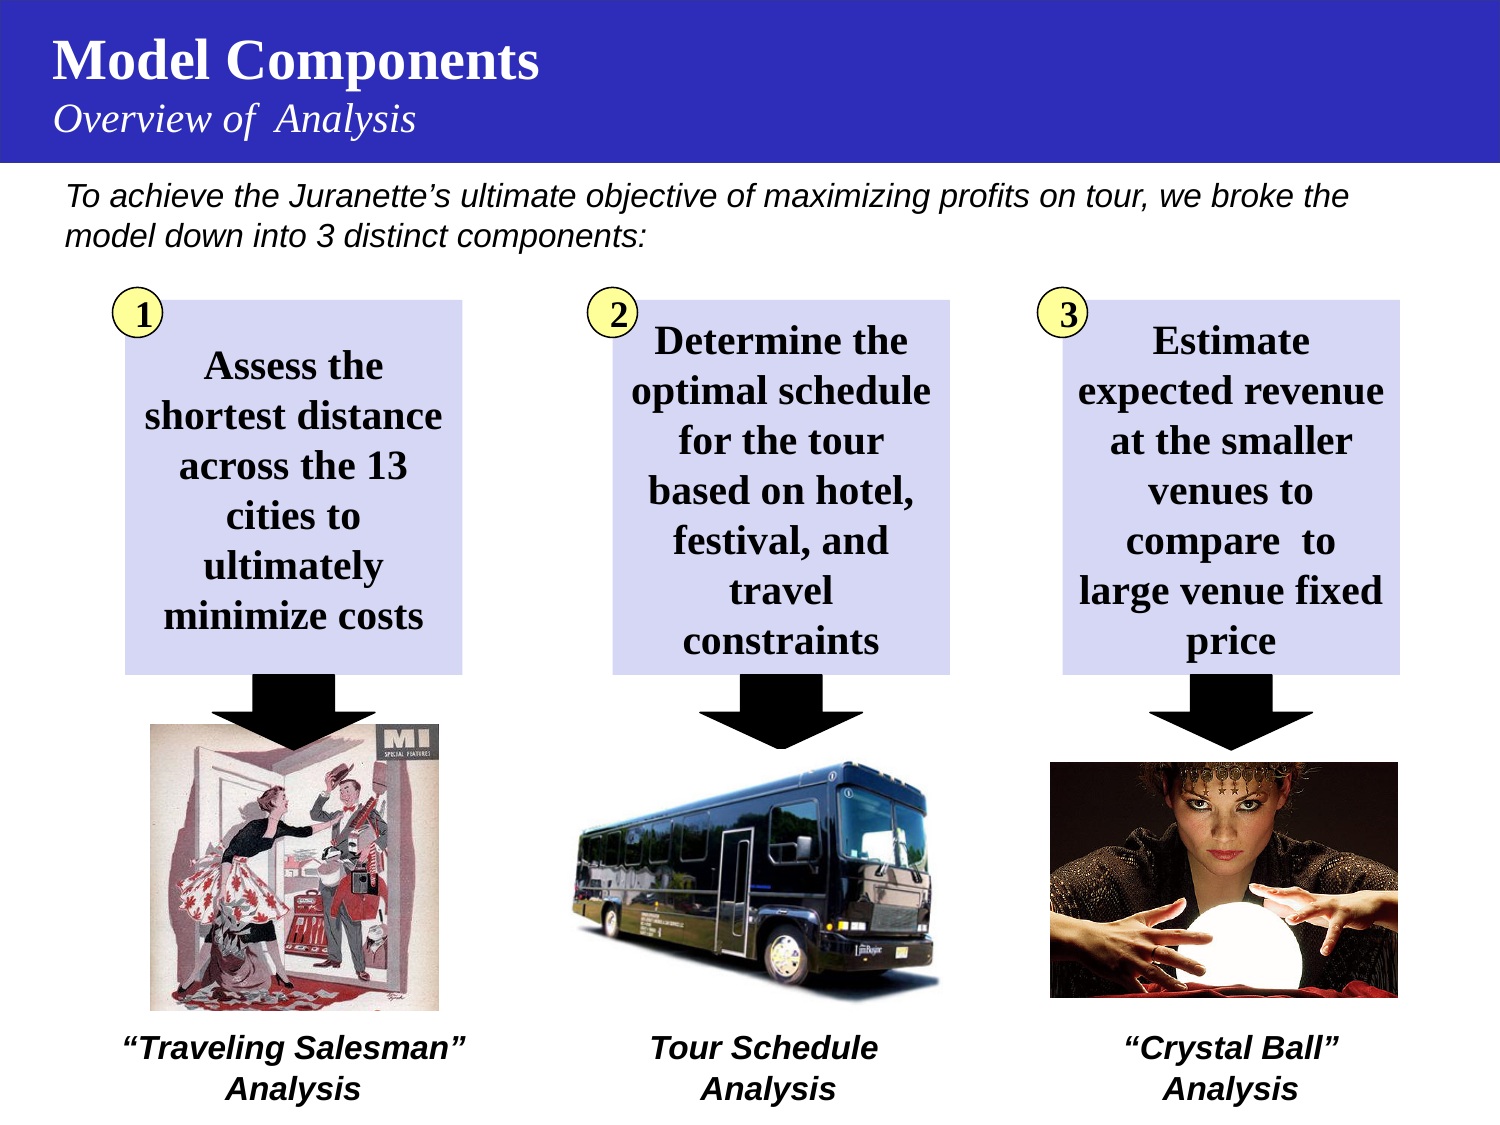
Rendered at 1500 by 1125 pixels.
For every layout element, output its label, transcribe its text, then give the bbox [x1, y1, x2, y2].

text_box “Crystal Ball” Analysis [1037, 1019, 1425, 1114]
text_box [699, 674, 863, 748]
text_box [1149, 674, 1313, 750]
text_box Tour Schedule Analysis [574, 1019, 963, 1114]
text_box Assess the shortest distance across the 13 cities to ultimately minimize costs [125, 299, 463, 675]
text_box 2 [587, 287, 638, 338]
picture [1049, 762, 1398, 998]
text_box Determine the optimal schedule for the tour based on hotel, festival, and travel constraints [612, 299, 950, 675]
picture [562, 749, 944, 1017]
picture [149, 724, 439, 1011]
text_box 3 [1037, 287, 1088, 338]
text_box [212, 674, 375, 723]
text_box 1 [112, 287, 163, 338]
text_box “Traveling Salesman” Analysis [99, 1019, 488, 1114]
text_box Estimate expected revenue at the smaller venues to compare to large venue fixed price [1062, 299, 1400, 675]
title Model Components Overview of Analysis [37, 12, 1313, 151]
text_box To achieve the Juranette’s ultimate objective of maximizing profits on tour, we broke the model down into 3 distinct components: [50, 166, 1438, 262]
